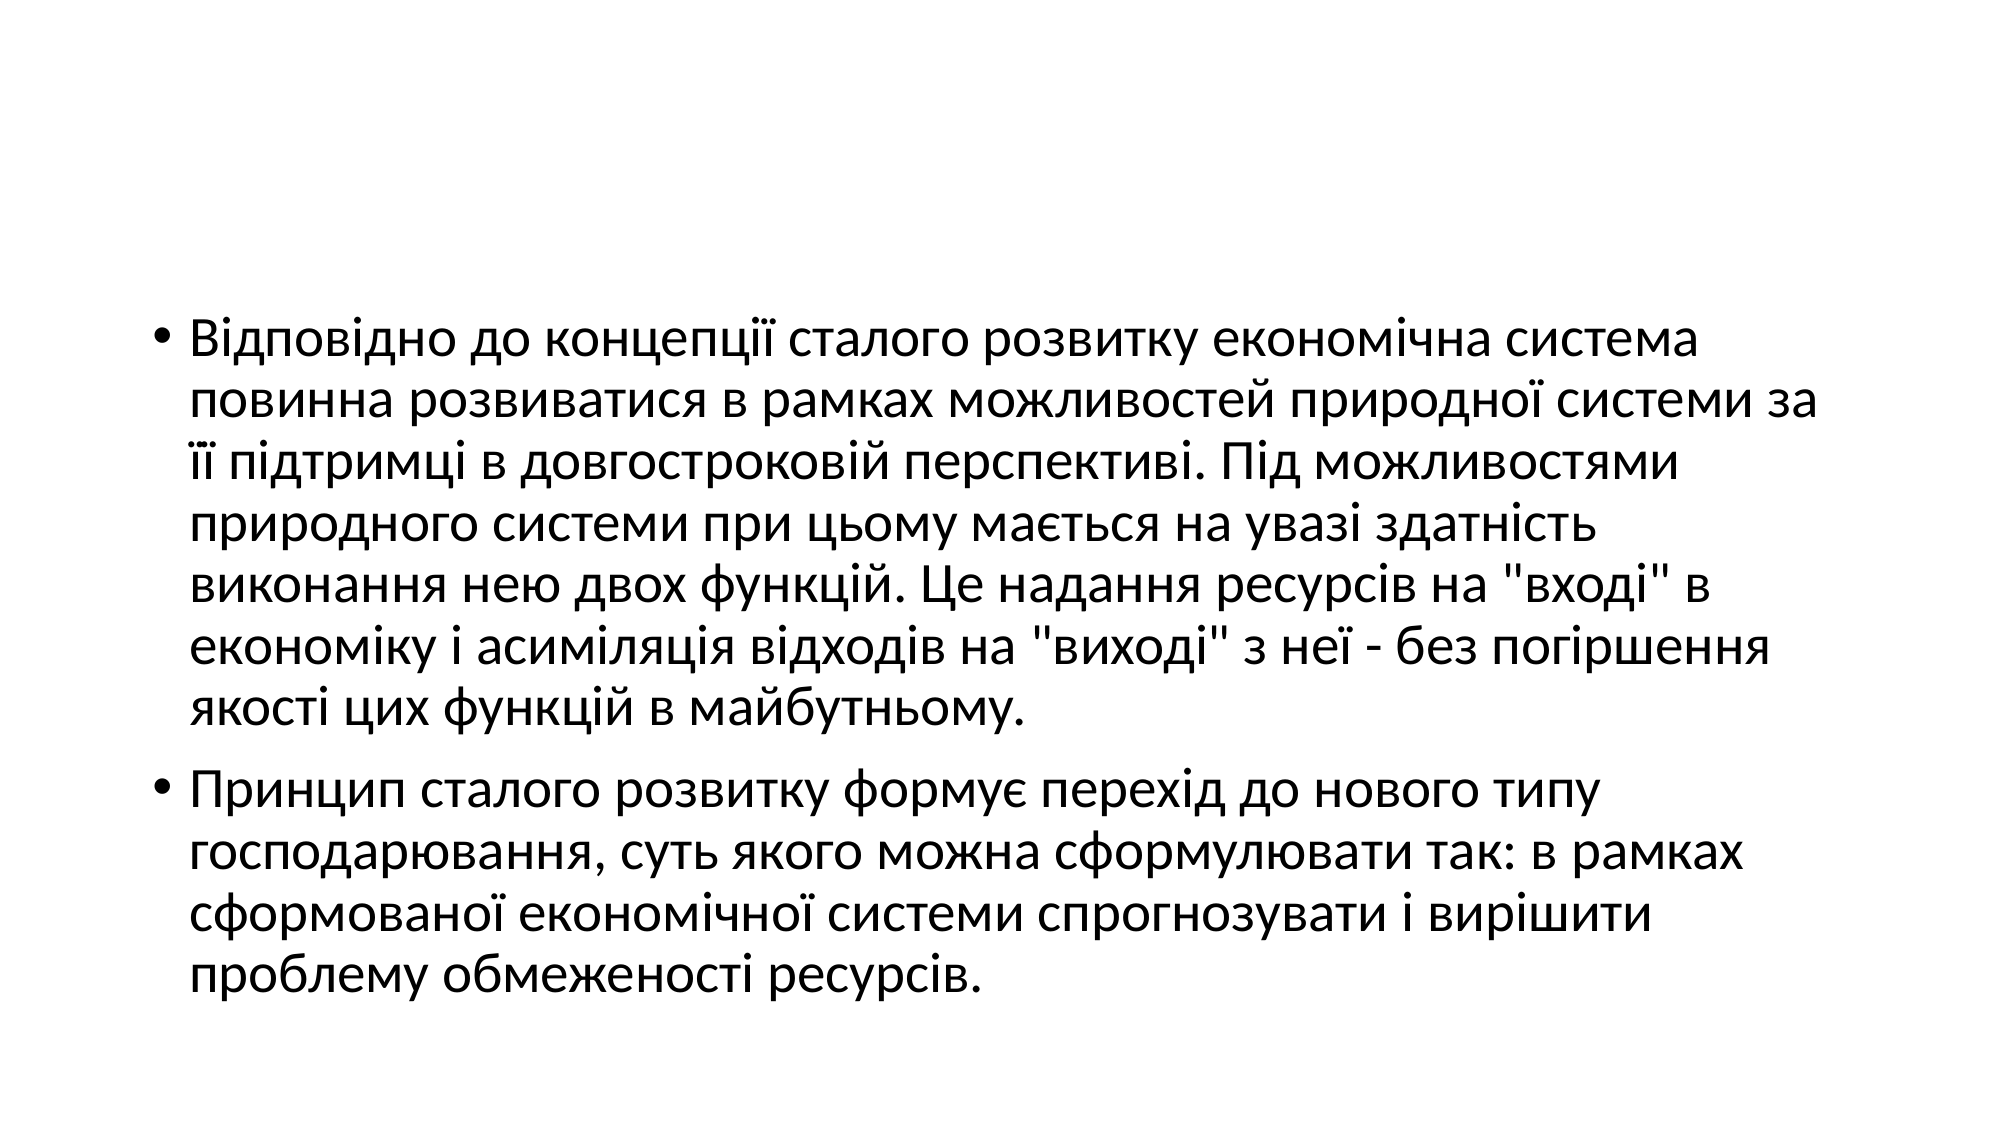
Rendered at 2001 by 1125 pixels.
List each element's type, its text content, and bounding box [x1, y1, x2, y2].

list Відповідно до концепції сталого розвитку економічна система повинна розвиватися в рамках можливостей природної системи за її підтримці в довгостроковій перспективі. Під можливостями природного системи при цьому мається на увазі здатність виконання нею двох функцій. Це надання ресурсів на "вході" в економіку і асиміляція відходів на "виході" з неї - без погіршення якості цих функцій в майбутньому. Принцип сталого розвитку формує перехід до нового типу господарювання, суть якого можна сформулювати так: в рамках сформованої економічної системи спрогнозувати і вирішити проблему обмеженості ресурсів. [137, 299, 1863, 1014]
